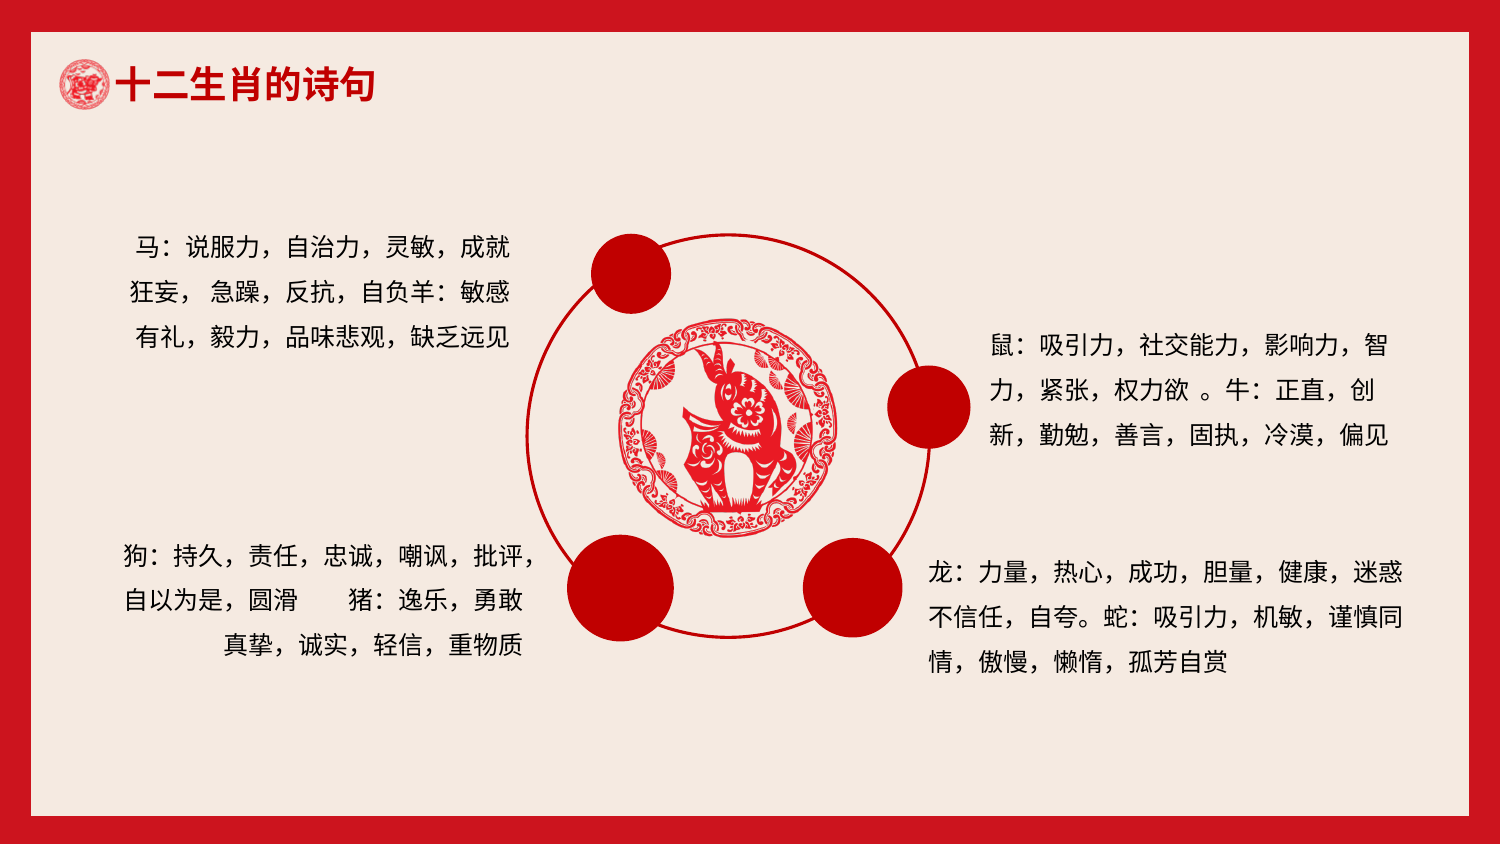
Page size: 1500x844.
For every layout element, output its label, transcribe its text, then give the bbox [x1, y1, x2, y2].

text_box 鼠：吸引力，社交能力，影响力，智力，紧张，权力欲 。牛：正直，创新，勤勉，善言，固执，冷漠，偏见 [975, 307, 1410, 457]
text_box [523, 237, 953, 668]
text_box 马：说服力，自治力，灵敏，成就狂妄， 急躁，反抗，自负羊：敏感有礼，毅力，品味悲观，缺乏远见 [90, 209, 525, 359]
picture [57, 55, 114, 112]
text_box 狗：持久，责任，忠诚，嘲讽，批评，自以为是，圆滑 猪：逸乐，勇敢真挚，诚实，轻信，重物质 [103, 517, 523, 668]
text_box 龙：力量，热心，成功，胆量，健康，迷惑不信任，自夸。蛇：吸引力，机敏，谨慎同情，傲慢，懒惰，孤芳自赏 [913, 534, 1434, 684]
